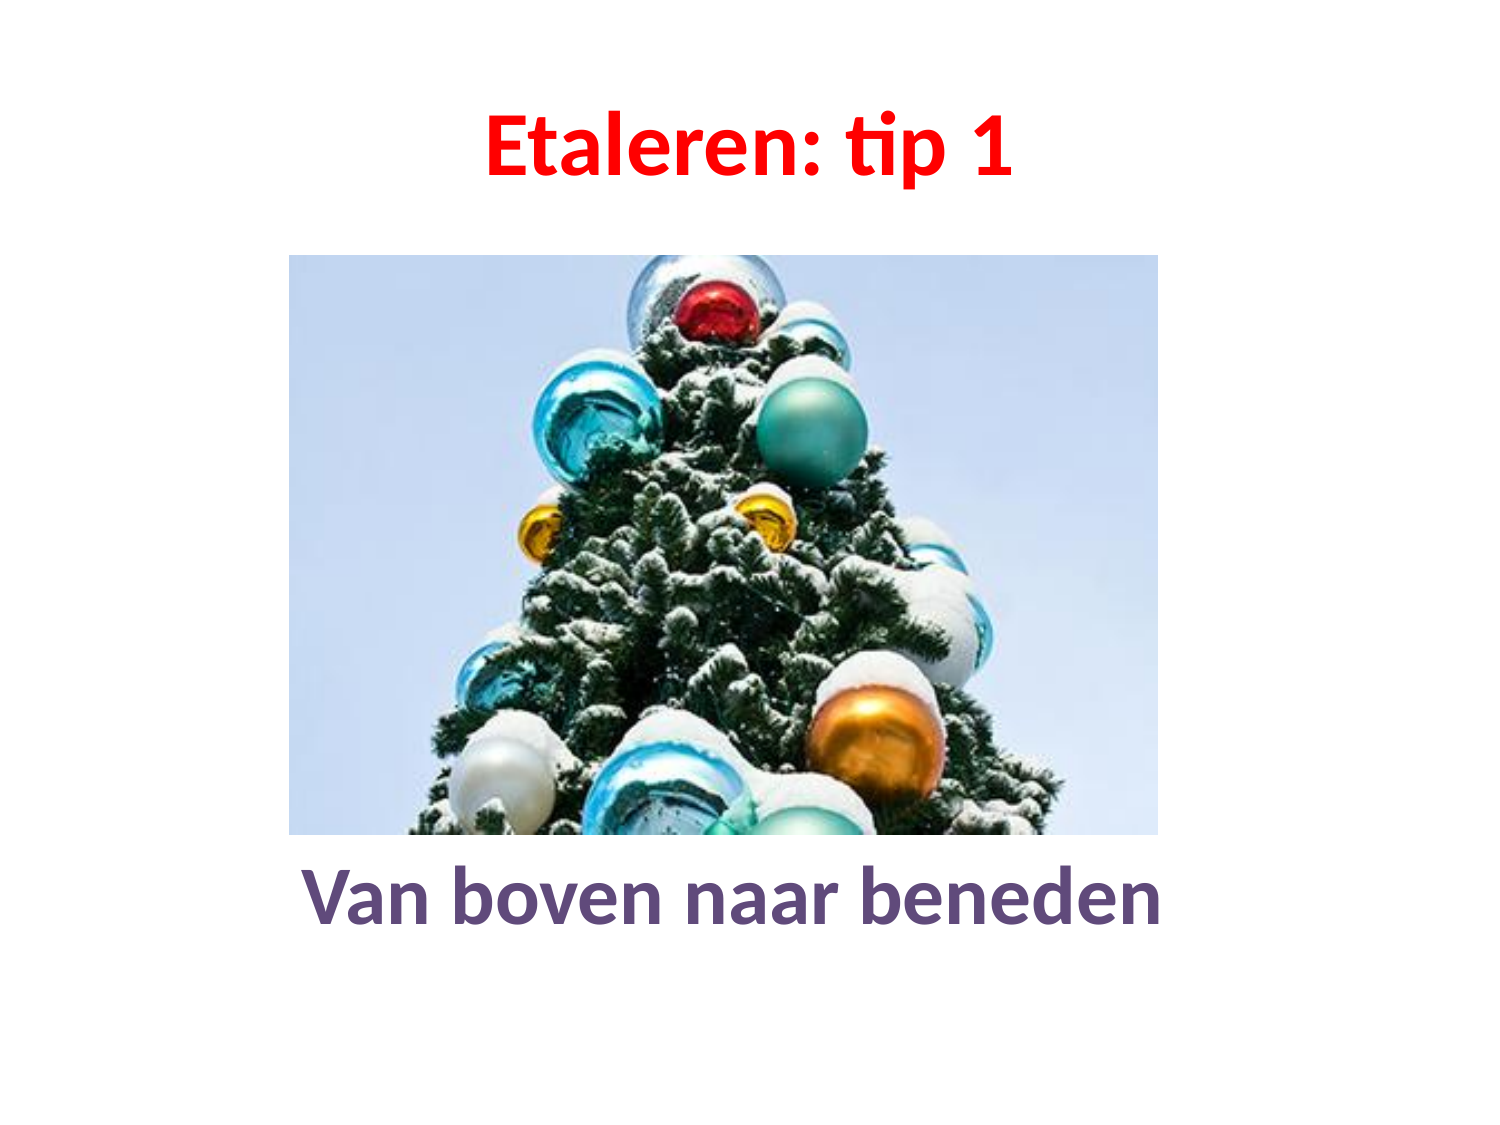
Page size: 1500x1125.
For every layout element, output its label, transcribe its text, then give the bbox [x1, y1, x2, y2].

title Etaleren: tip 1 [75, 45, 1425, 233]
picture [288, 255, 1158, 835]
text_box Van boven naar beneden [230, 834, 1317, 949]
